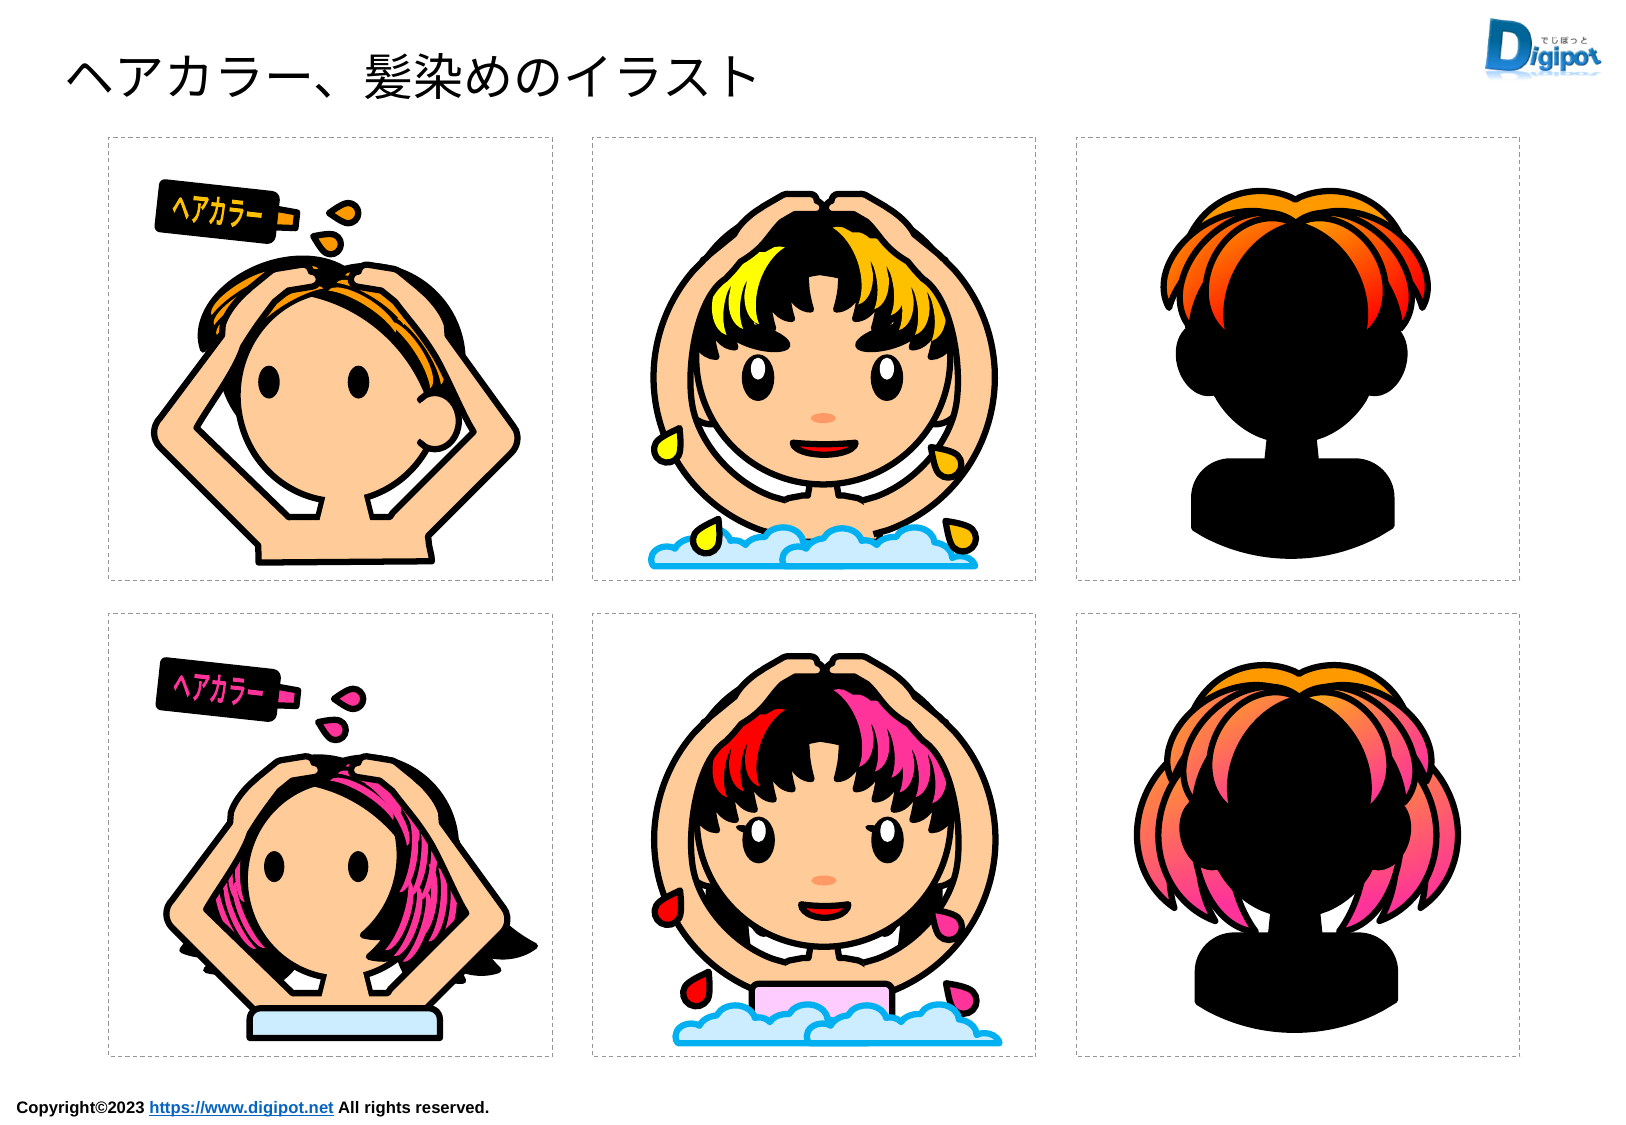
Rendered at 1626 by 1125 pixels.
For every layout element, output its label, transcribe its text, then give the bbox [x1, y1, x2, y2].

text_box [643, 207, 1005, 567]
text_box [1145, 190, 1446, 556]
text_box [644, 669, 1006, 1044]
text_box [154, 189, 518, 563]
picture [1485, 18, 1602, 82]
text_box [160, 667, 508, 1038]
text_box ヘアカラー、髪染めのイラスト [49, 38, 778, 113]
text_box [1146, 664, 1450, 1030]
